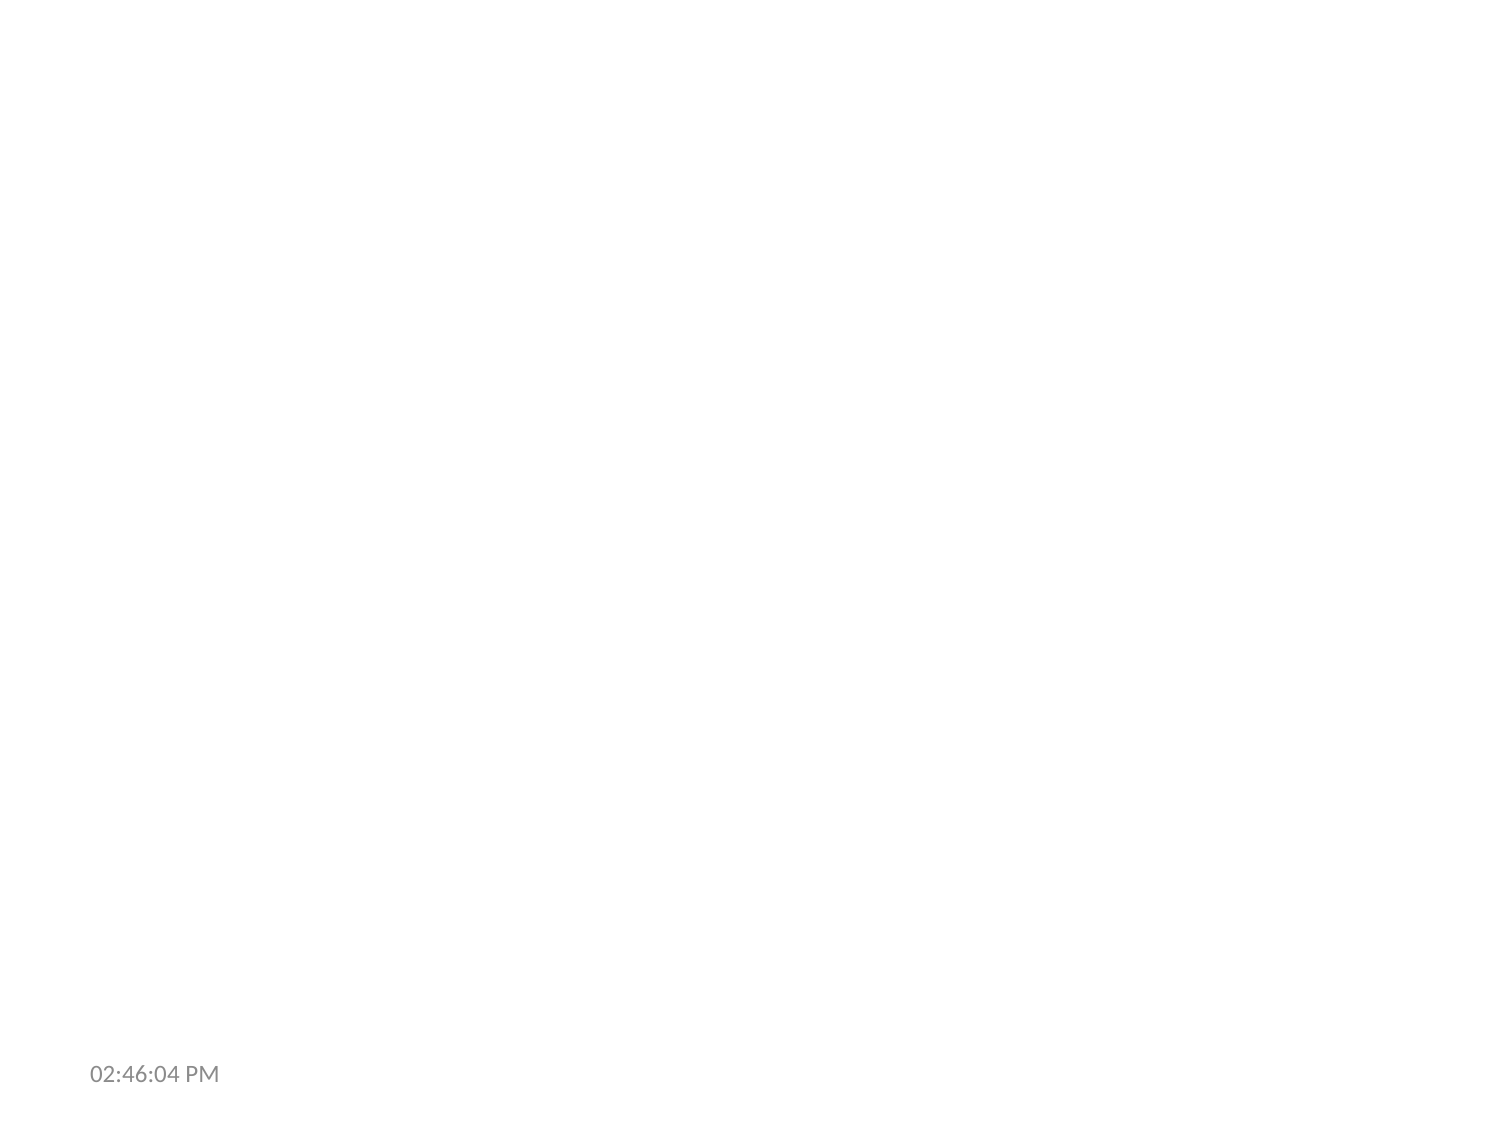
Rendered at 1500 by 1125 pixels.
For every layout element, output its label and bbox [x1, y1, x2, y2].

slide_number [75, 1042, 425, 1103]
